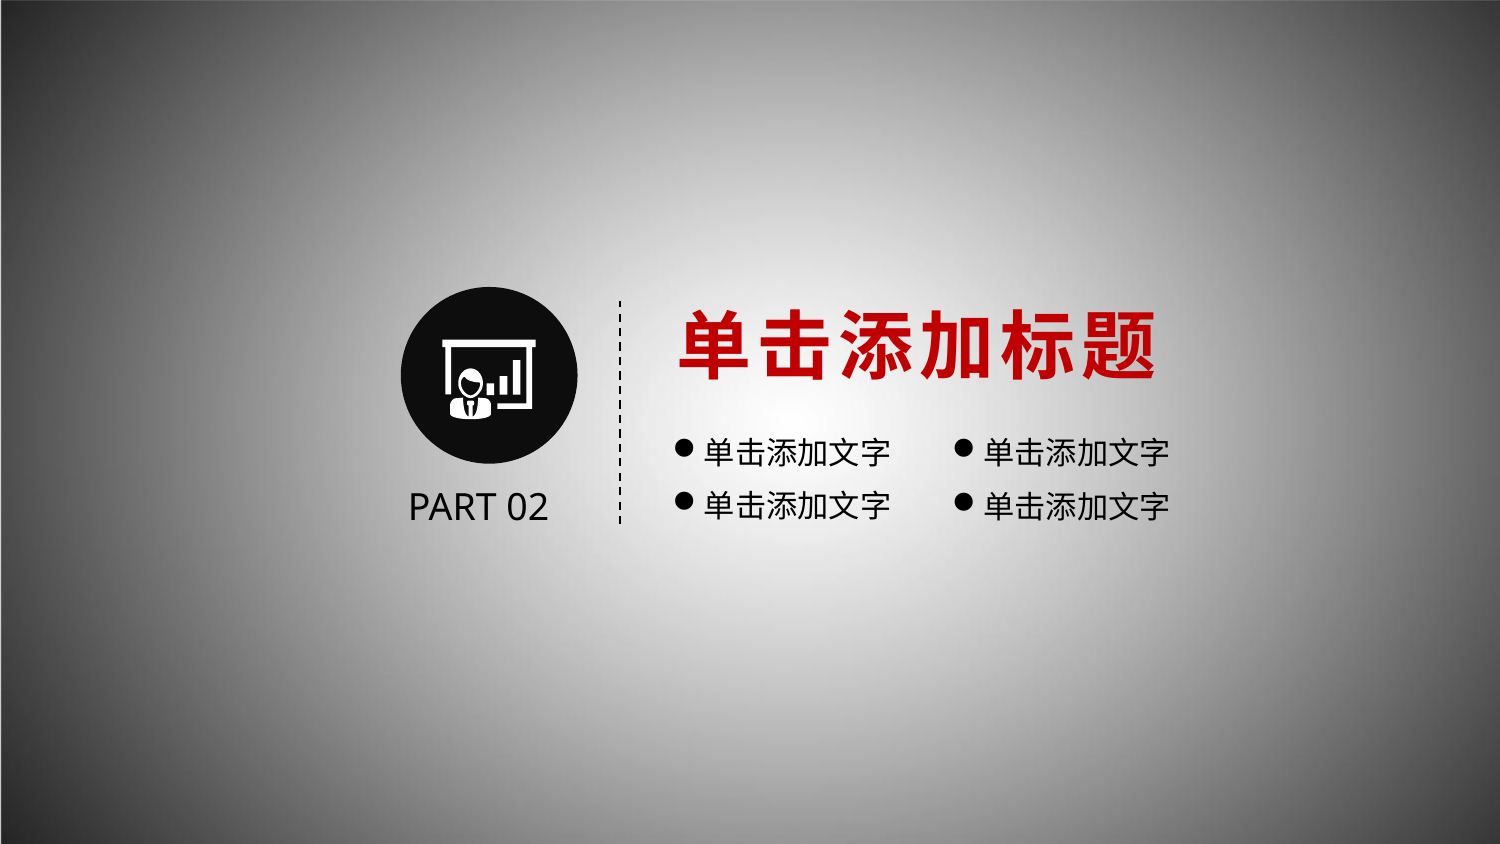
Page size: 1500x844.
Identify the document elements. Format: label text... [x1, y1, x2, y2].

text_box PART 02 [408, 482, 572, 528]
text_box 单击添加文字 [952, 487, 1282, 525]
text_box 单击添加文字 [672, 433, 952, 471]
text_box 单击添加文字 [952, 433, 1282, 472]
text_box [400, 286, 578, 464]
picture [2, 1, 1500, 844]
text_box 单击添加文字 [672, 486, 1003, 524]
text_box 单击添加标题 [661, 290, 1173, 396]
